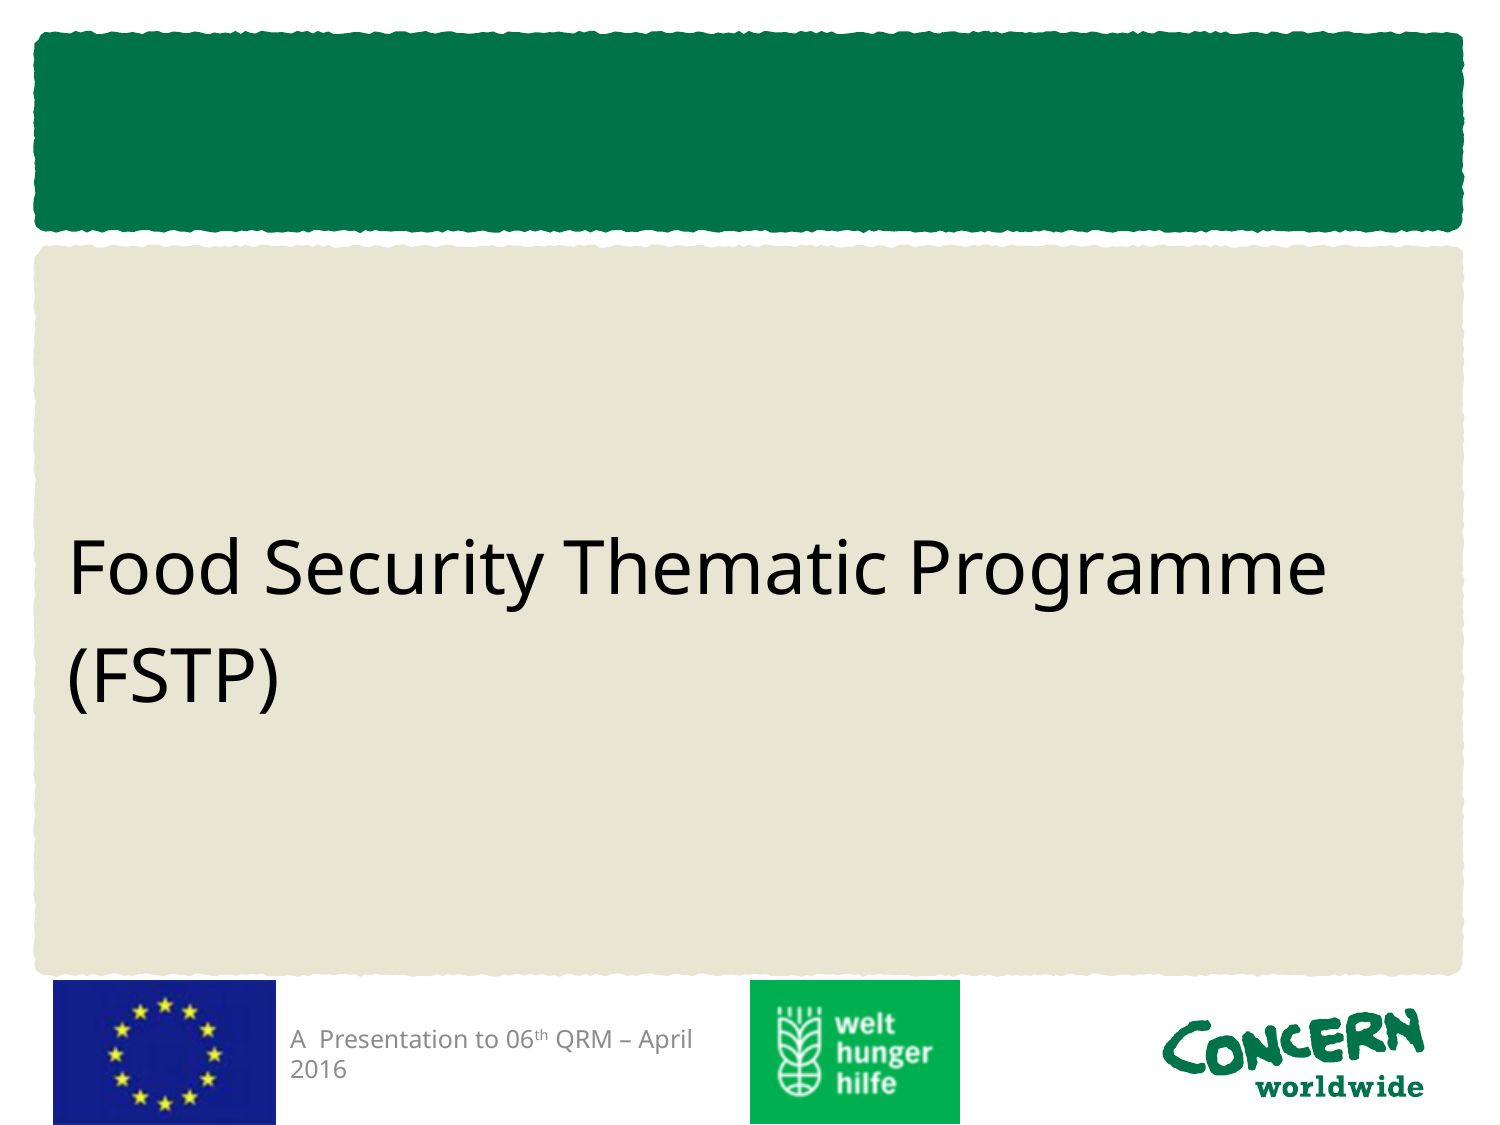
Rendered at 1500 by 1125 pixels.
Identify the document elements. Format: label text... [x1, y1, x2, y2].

picture [52, 980, 276, 1125]
list Food Security Thematic Programme (FSTP) [53, 267, 1459, 953]
footer A Presentation to 06th QRM – April 2016 [279, 1023, 744, 1084]
picture [749, 980, 961, 1124]
